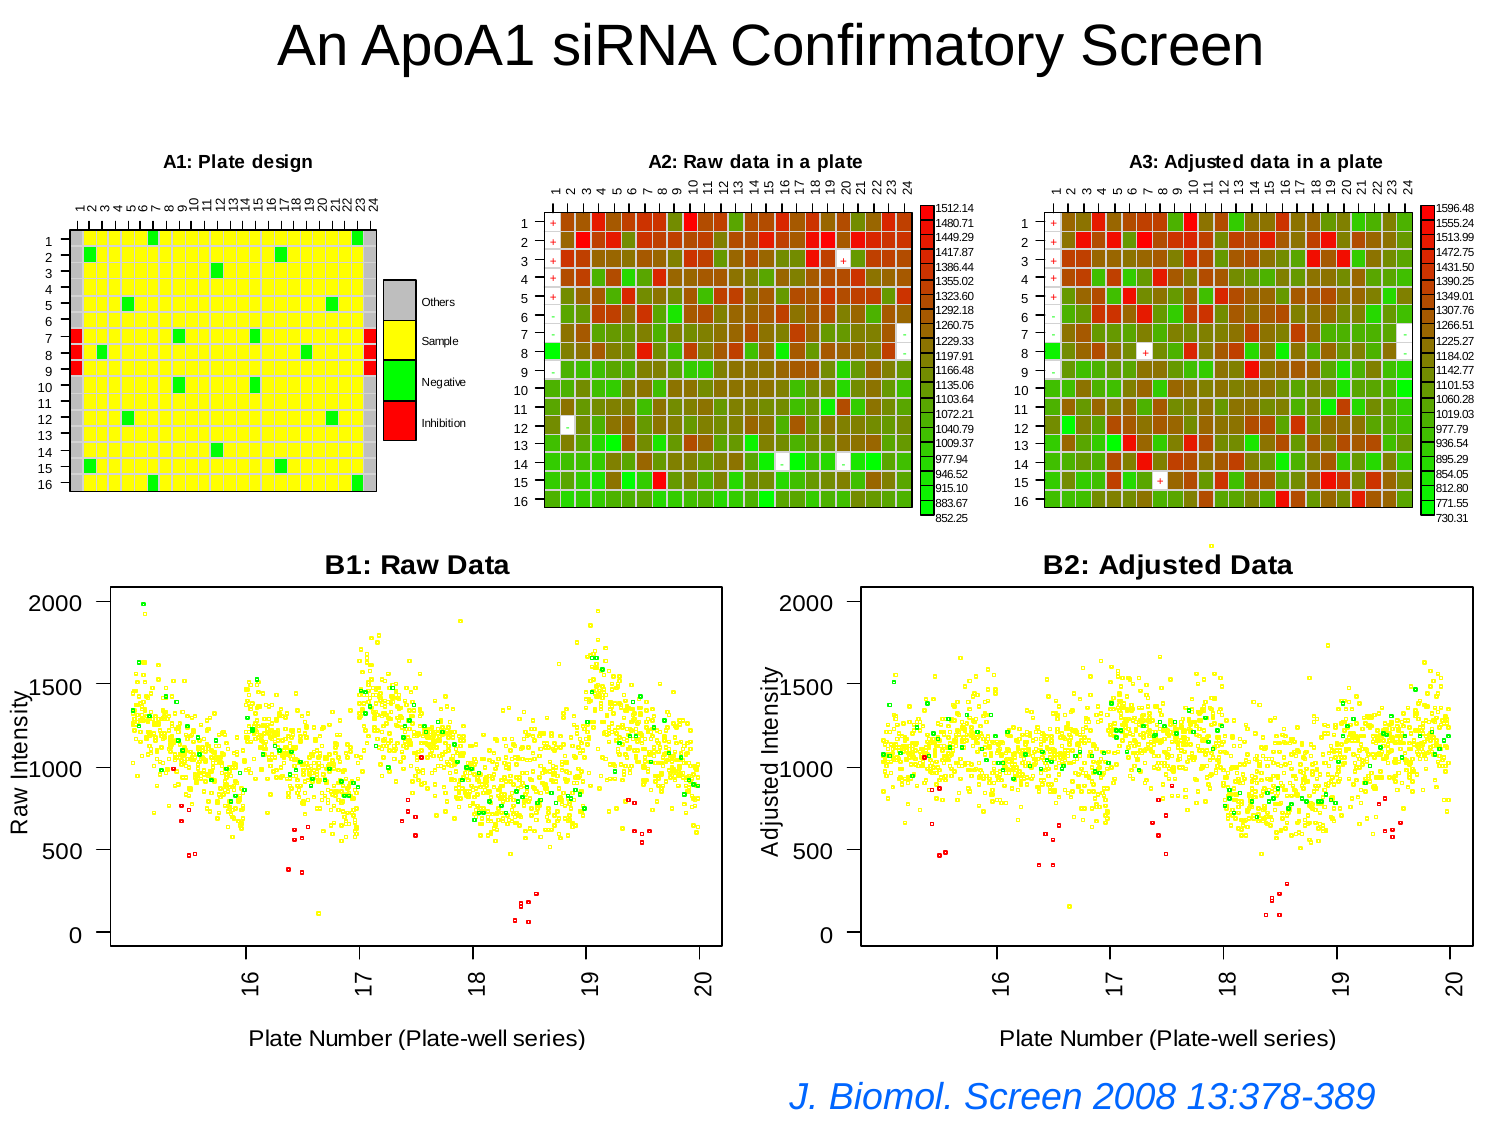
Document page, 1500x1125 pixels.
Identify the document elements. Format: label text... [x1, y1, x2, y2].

text_box J. Biomol. Screen 2008 13:378-389 [774, 1064, 1391, 1125]
text_box An ApoA1 siRNA Confirmatory Screen [262, 0, 1338, 85]
picture [0, 124, 1500, 527]
picture [0, 537, 1500, 1050]
